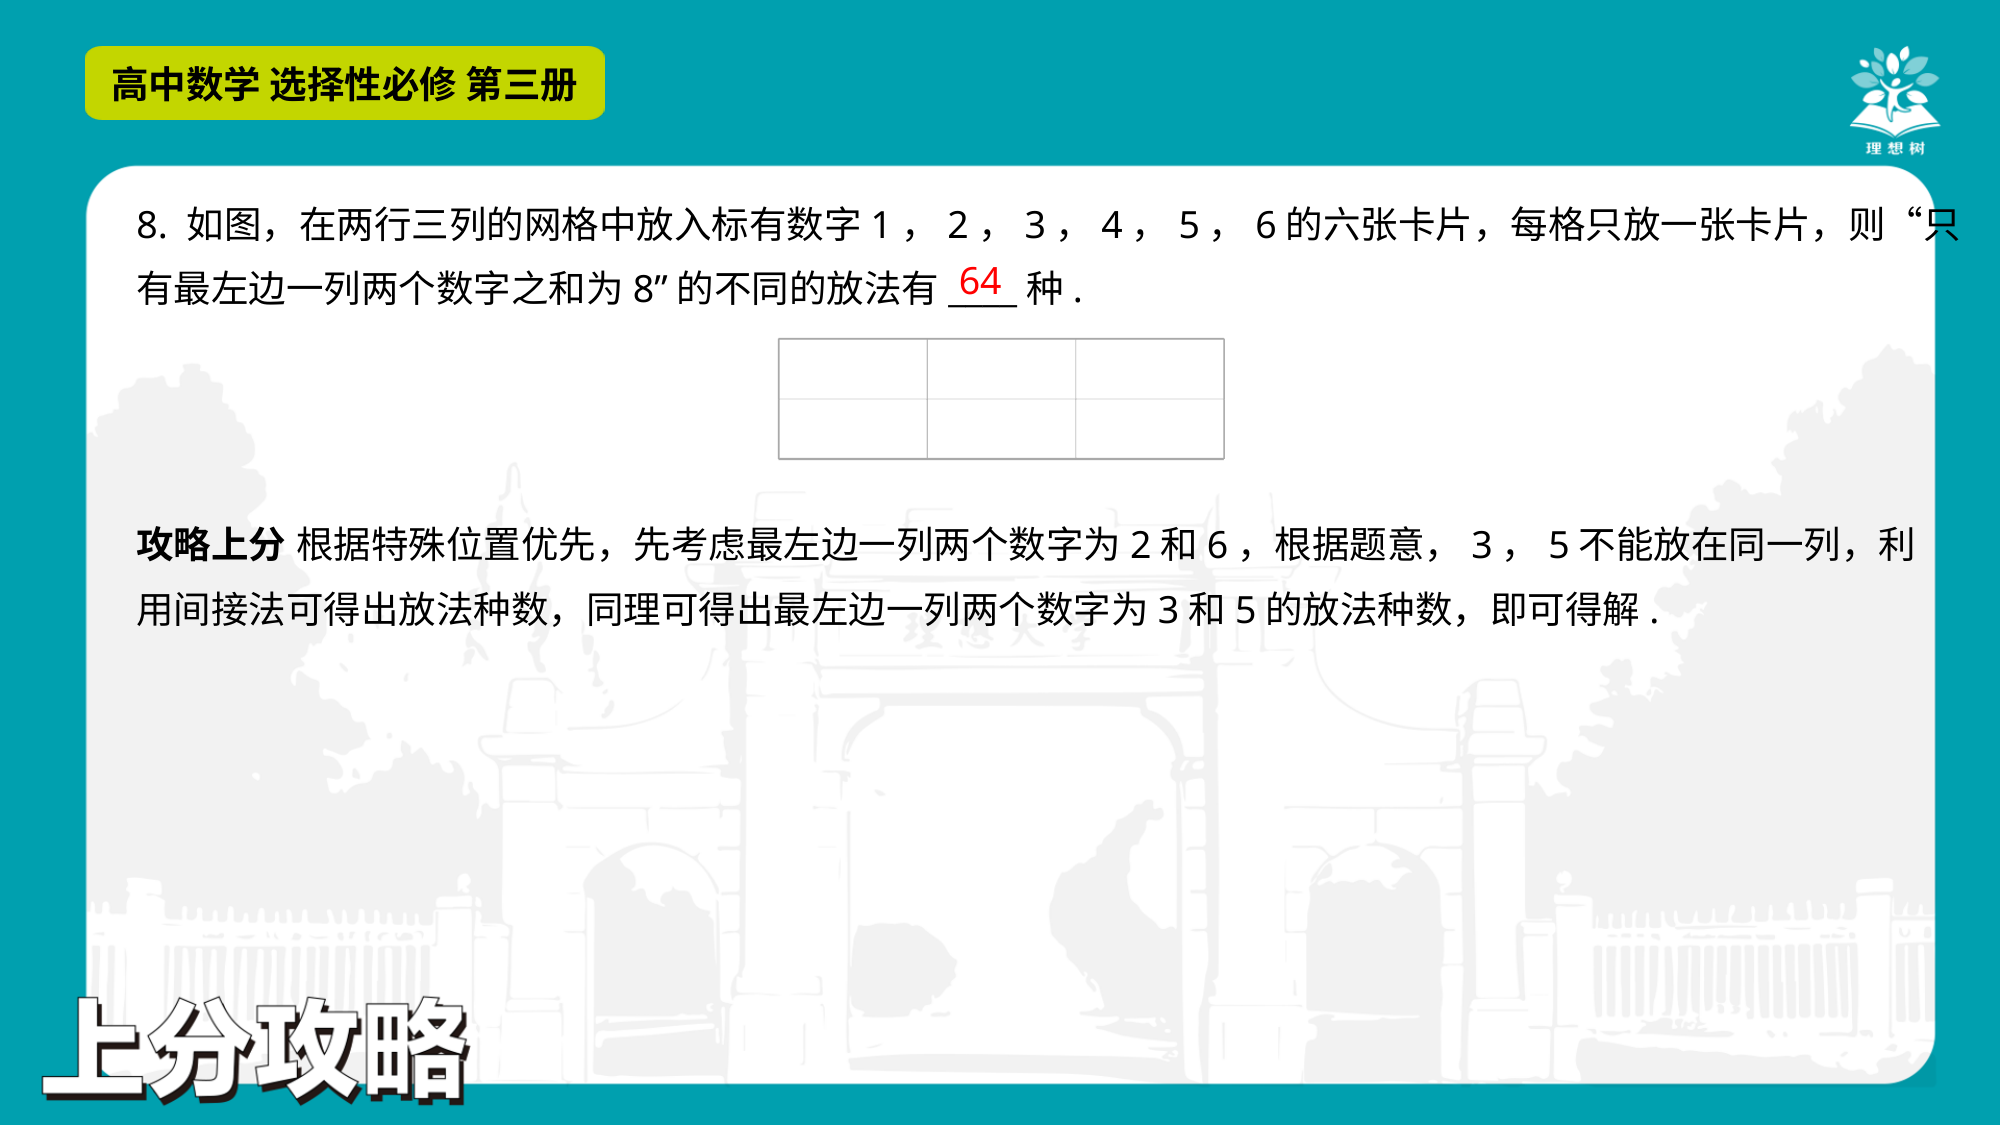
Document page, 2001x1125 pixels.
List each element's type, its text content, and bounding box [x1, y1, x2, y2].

text_box 64 [944, 237, 1016, 296]
text_box 攻略上分 根据特殊位置优先，先考虑最左边一列两个数字为2和6，根据题意，3，5不能放在同一列，利 用间接法可得出放法种数，同理可得出最左边一列两个数字为3和5的放法种数，即可得解. [136, 497, 1865, 624]
picture [0, 0, 2000, 1125]
text_box 8. 如图，在两行三列的网格中放入标有数字1，2，3，4，5，6的六张卡片，每格只放一张卡片，则“只 有最左边一列两个数字之和为8”的不同的放法有____种. [136, 177, 1865, 304]
